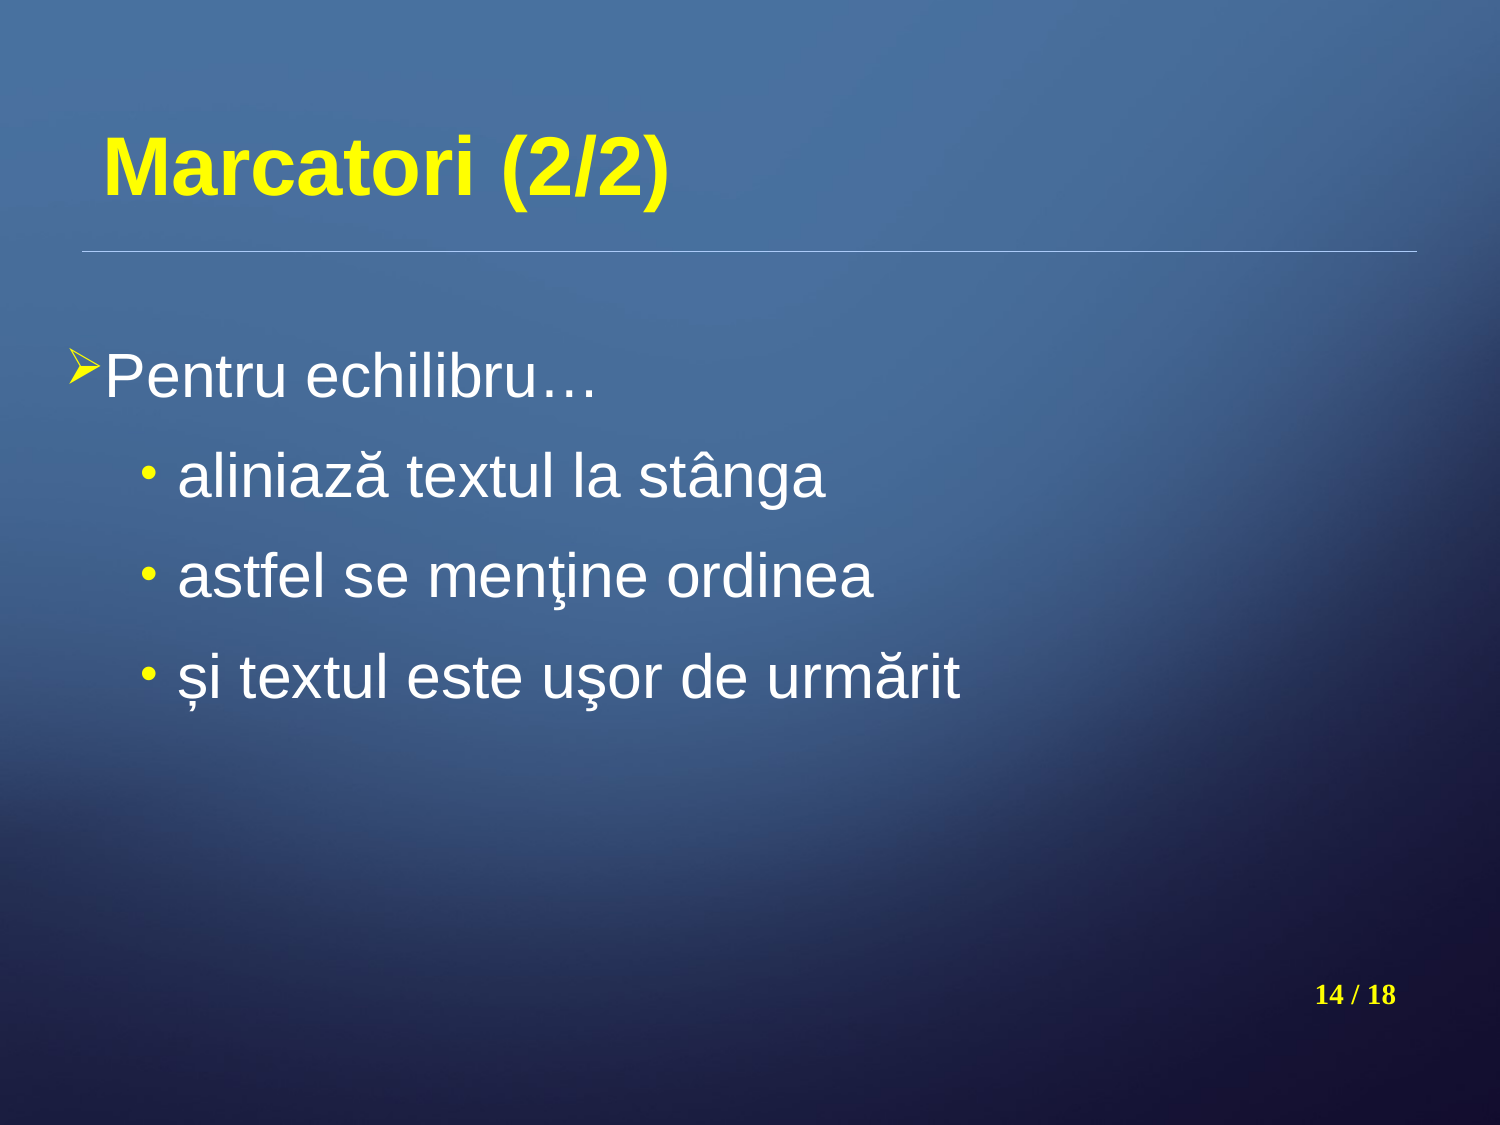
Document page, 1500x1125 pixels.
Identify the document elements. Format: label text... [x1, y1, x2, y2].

picture [0, 0, 1500, 1125]
list Pentru echilibru… aliniază textul la stânga astfel se menţine ordinea și textul este uşor de urmărit [50, 312, 1413, 813]
title Marcatori (2/2) [87, 85, 1307, 250]
slide_number 14 / 18 [1264, 965, 1447, 1025]
